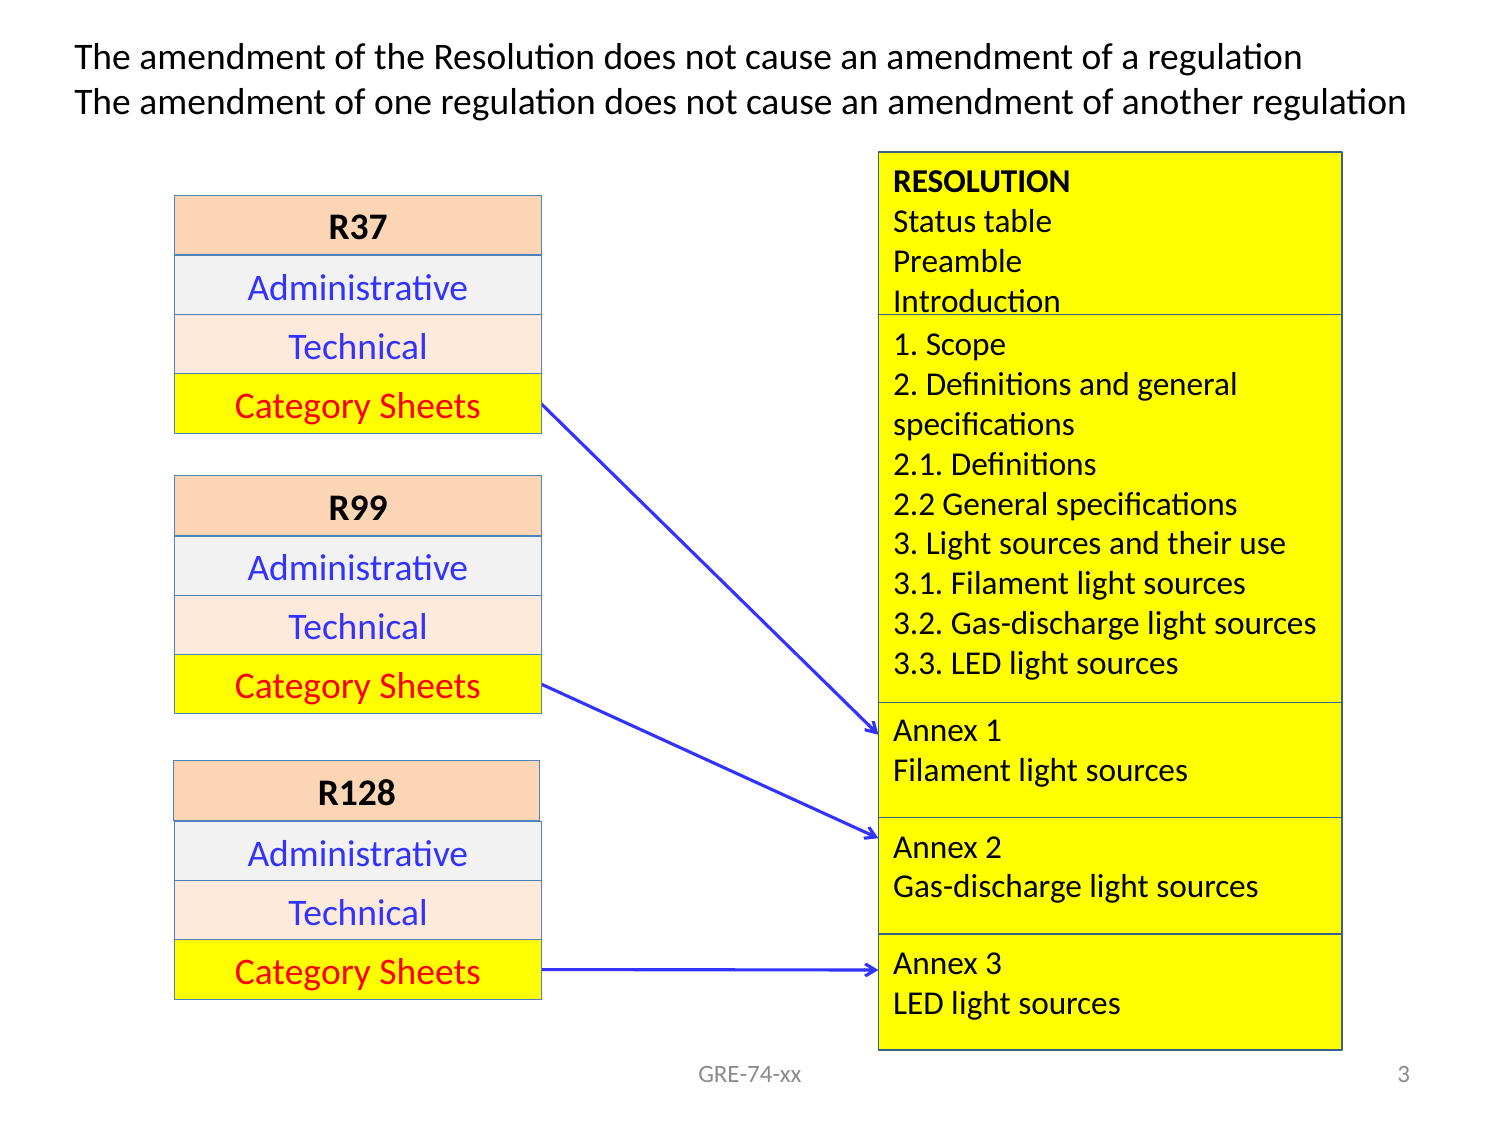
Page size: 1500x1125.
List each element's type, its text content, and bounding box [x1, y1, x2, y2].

text_box Annex 2 Gas-discharge light sources [876, 815, 1344, 932]
text_box R99 [174, 475, 535, 536]
text_box Annex 1 Filament light sources [883, 705, 1344, 815]
text_box R128 [173, 760, 535, 821]
text_box Annex 3 LED light sources [876, 932, 1344, 1052]
text_box Technical [174, 595, 535, 654]
text_box Category Sheets [174, 939, 542, 1000]
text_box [540, 403, 879, 683]
text_box Category Sheets [174, 654, 535, 714]
footer GRE-74-xx [512, 1042, 988, 1103]
text_box The amendment of the Resolution does not cause an amendment of a regulation The amendment of one regulation does not cause an amendment of another regulation [59, 25, 1424, 130]
text_box Administrative [174, 821, 542, 880]
text_box Technical [174, 314, 542, 373]
text_box RESOLUTION Status table Preamble Introduction [876, 150, 1344, 313]
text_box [540, 684, 879, 839]
text_box Category Sheets [174, 373, 542, 434]
text_box Administrative [174, 536, 535, 595]
text_box R37 [174, 195, 542, 255]
slide_number 3 [1074, 1042, 1425, 1103]
text_box Technical [174, 880, 542, 939]
text_box 1. Scope 2. Definitions and general specifications 2.1. Definitions 2.2 General specifications 3. Light sources and their use 3.1. Filament light sources 3.2. Gas-discharge light sources 3.3. LED light sources [876, 313, 1344, 705]
text_box Administrative [174, 255, 542, 314]
